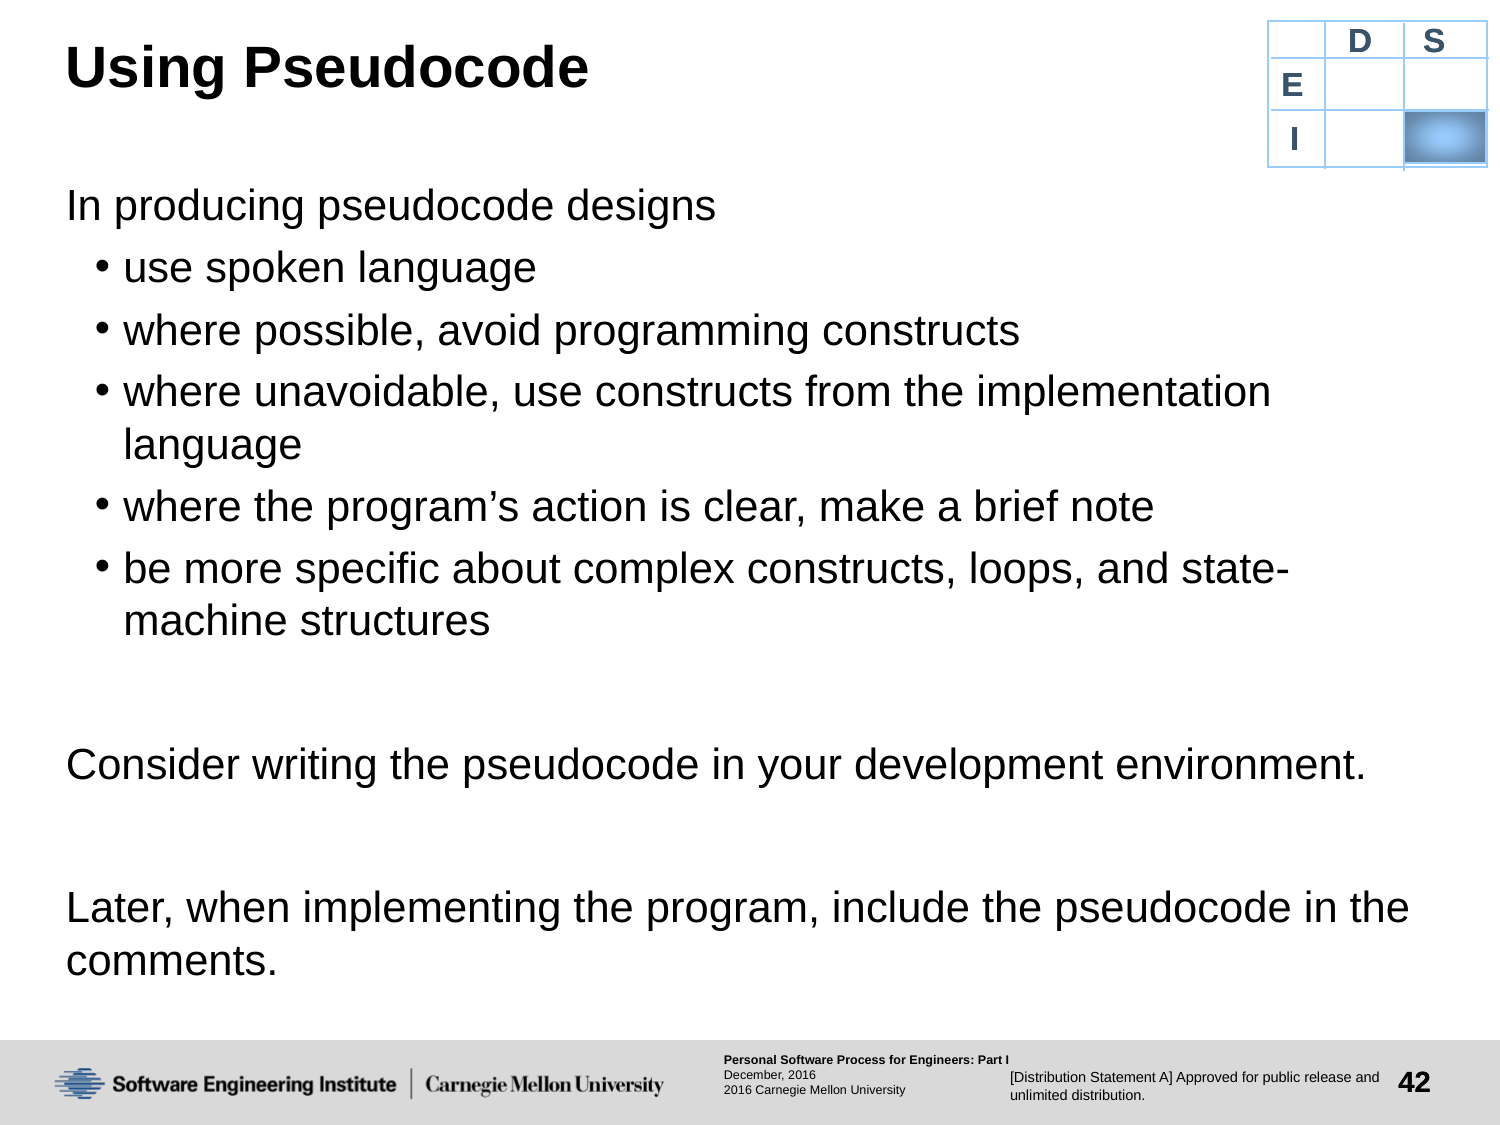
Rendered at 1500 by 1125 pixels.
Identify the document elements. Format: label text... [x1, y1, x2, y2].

list In producing pseudocode designs use spoken language where possible, avoid programming constructs where unavoidable, use constructs from the implementation language where the program’s action is clear, make a brief note be more specific about complex constructs, loops, and state-machine structures Consider writing the pseudocode in your development environment. Later, when implementing the program, include the pseudocode in the comments. [65, 177, 1431, 1000]
picture [1266, 12, 1493, 174]
title Using Pseudocode [65, 37, 1266, 148]
picture [46, 1061, 673, 1104]
